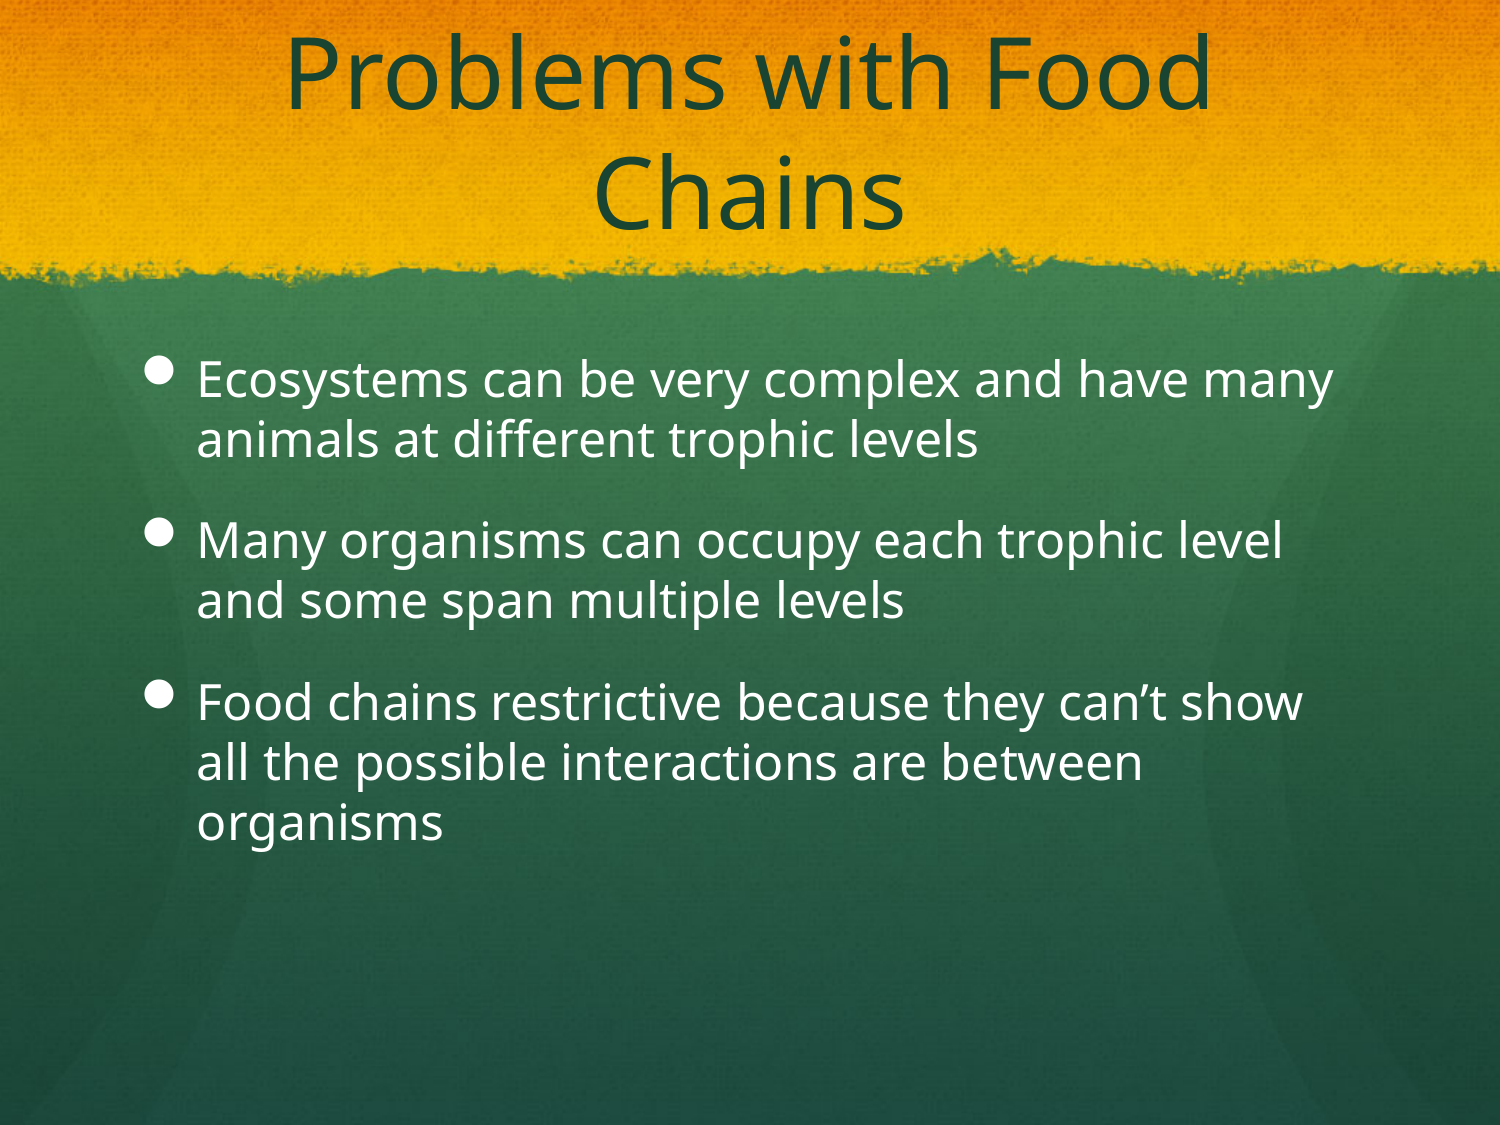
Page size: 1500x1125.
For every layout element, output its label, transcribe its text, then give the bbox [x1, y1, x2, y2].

title Problems with Food Chains [125, 13, 1375, 246]
picture [0, 0, 1500, 1125]
list Ecosystems can be very complex and have many animals at different trophic levels Many organisms can occupy each trophic level and some span multiple levels Food chains restrictive because they can’t show all the possible interactions are between organisms [125, 339, 1375, 1026]
